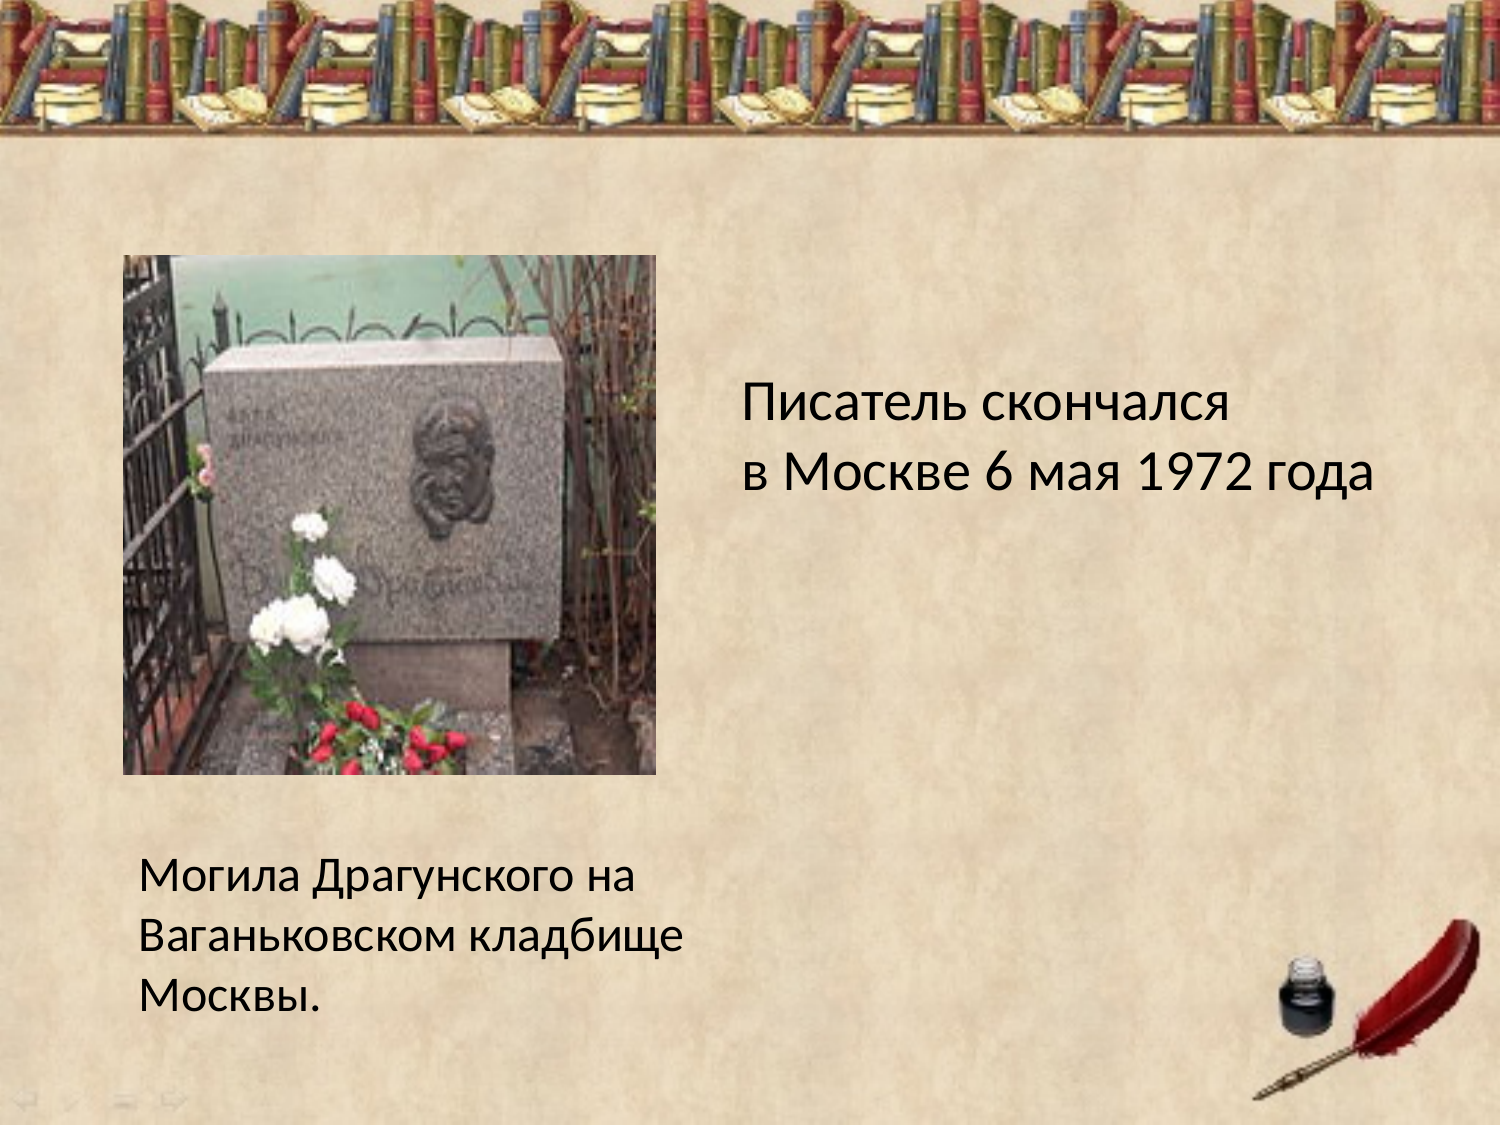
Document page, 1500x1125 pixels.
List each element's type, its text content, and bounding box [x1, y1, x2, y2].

text_box Писатель скончался в Москве 6 мая 1972 года [726, 355, 1477, 510]
text_box Могила Драгунского на Ваганьковском кладбище Москвы. [123, 834, 874, 1029]
picture [0, 0, 1500, 1125]
